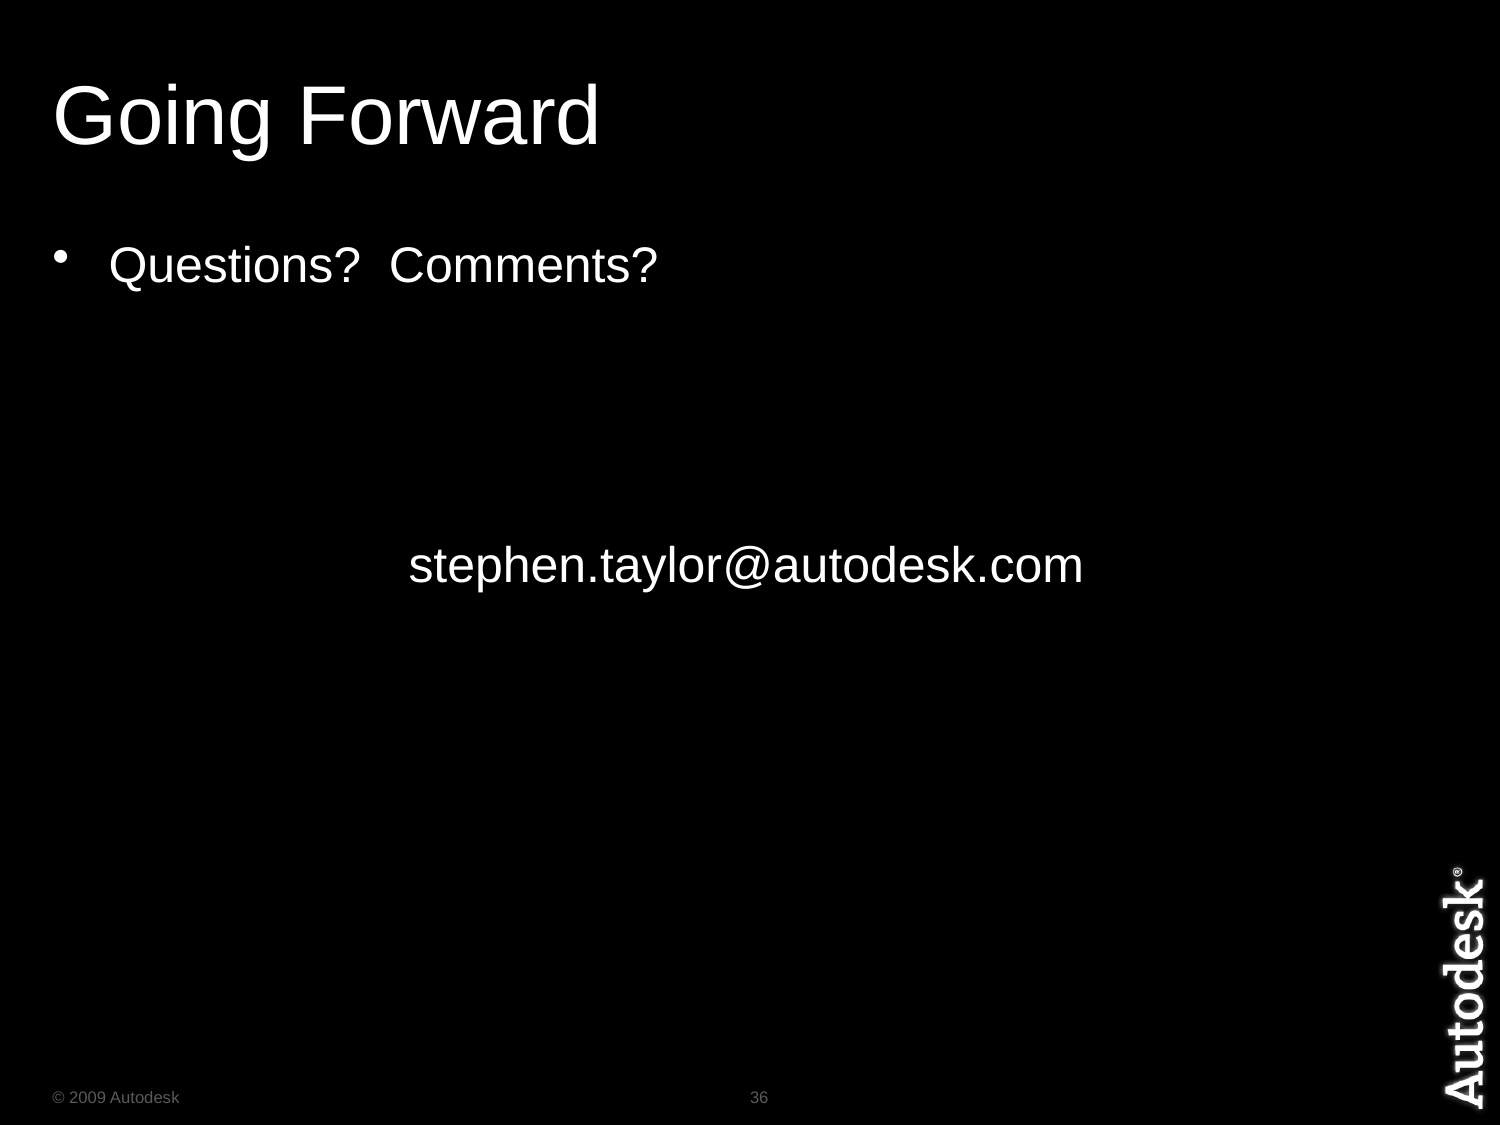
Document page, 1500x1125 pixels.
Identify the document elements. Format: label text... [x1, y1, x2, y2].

picture [1402, 0, 1500, 1125]
title Going Forward [52, 22, 1401, 211]
list Questions? Comments? stephen.taylor@autodesk.com [52, 231, 1401, 1073]
